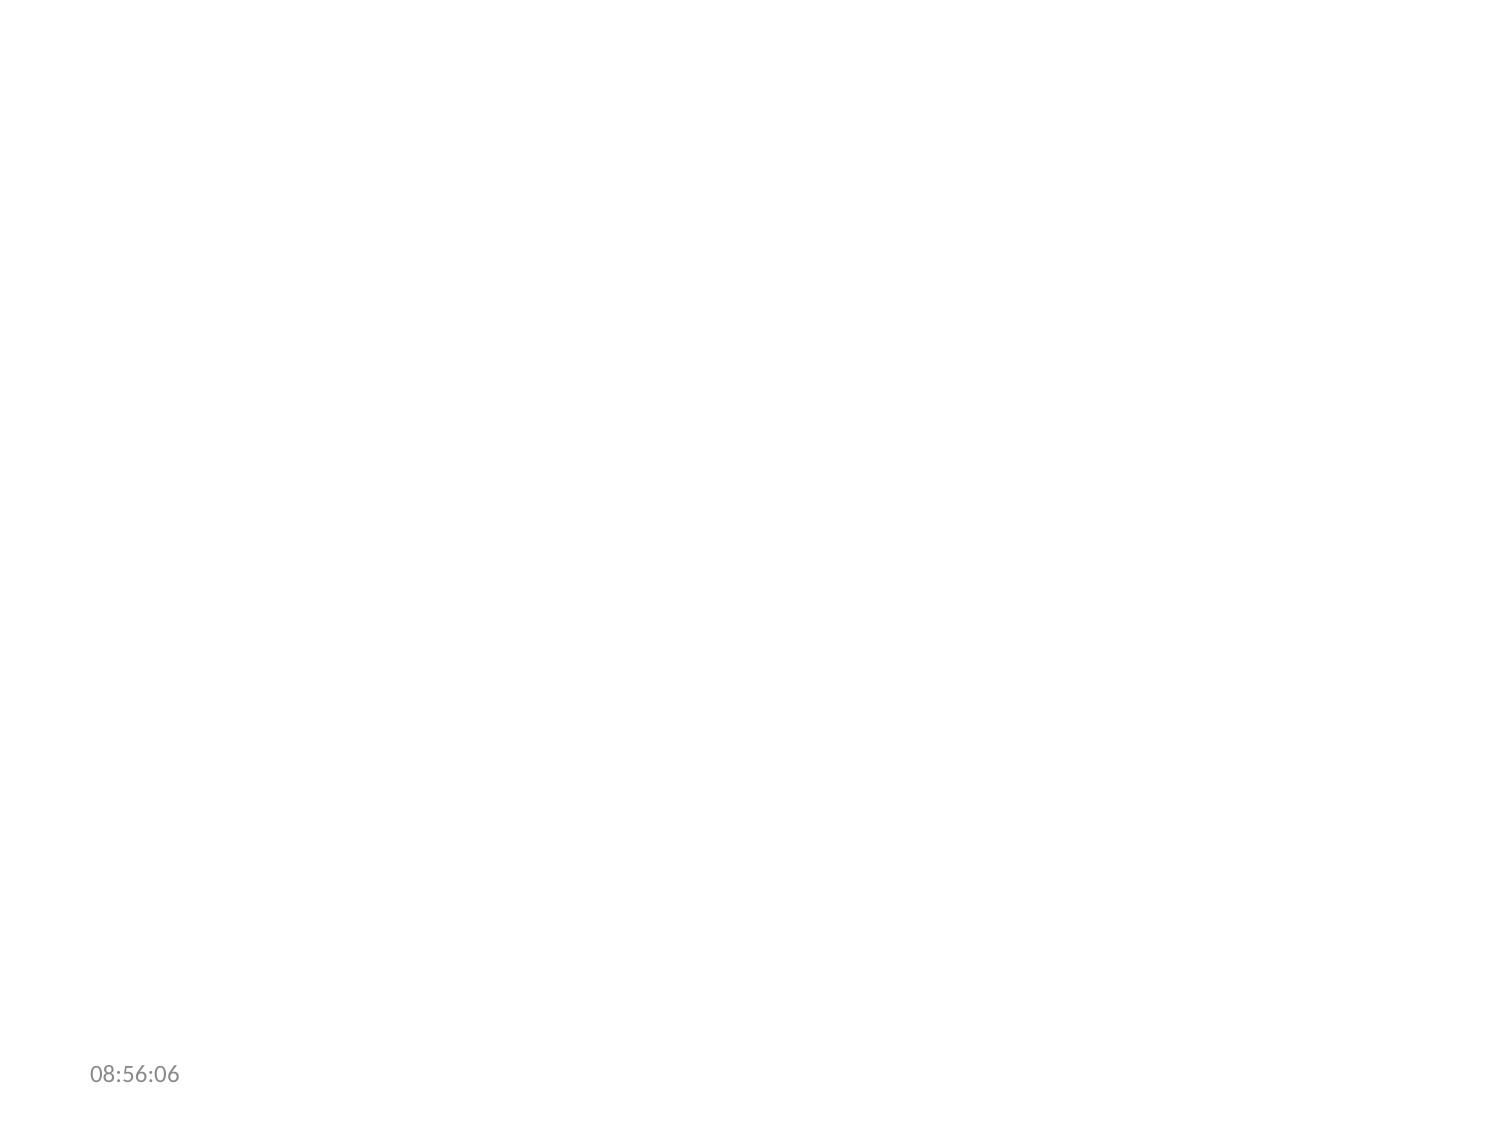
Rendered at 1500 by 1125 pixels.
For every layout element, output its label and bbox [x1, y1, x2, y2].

slide_number [75, 1042, 425, 1103]
